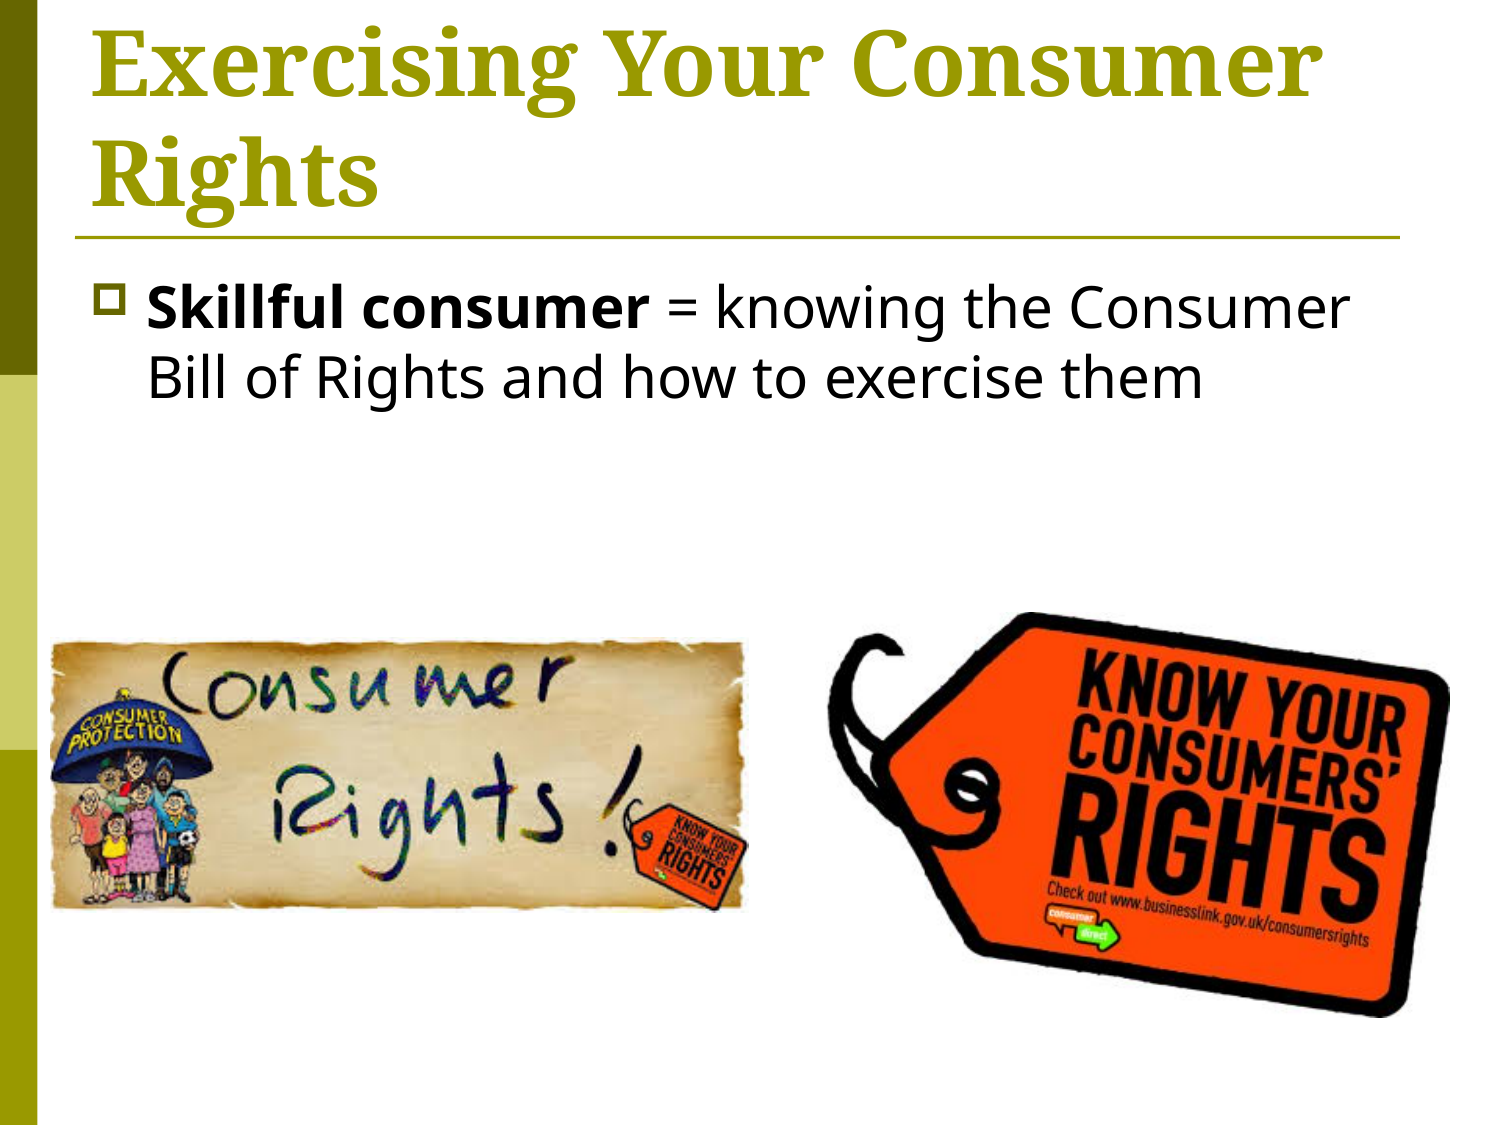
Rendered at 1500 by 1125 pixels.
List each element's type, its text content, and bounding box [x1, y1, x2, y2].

picture [49, 637, 749, 913]
picture [824, 612, 1451, 1018]
list Skillful consumer = knowing the Consumer Bill of Rights and how to exercise them [74, 262, 1426, 1006]
title Exercising Your Consumer Rights [74, 45, 1488, 233]
